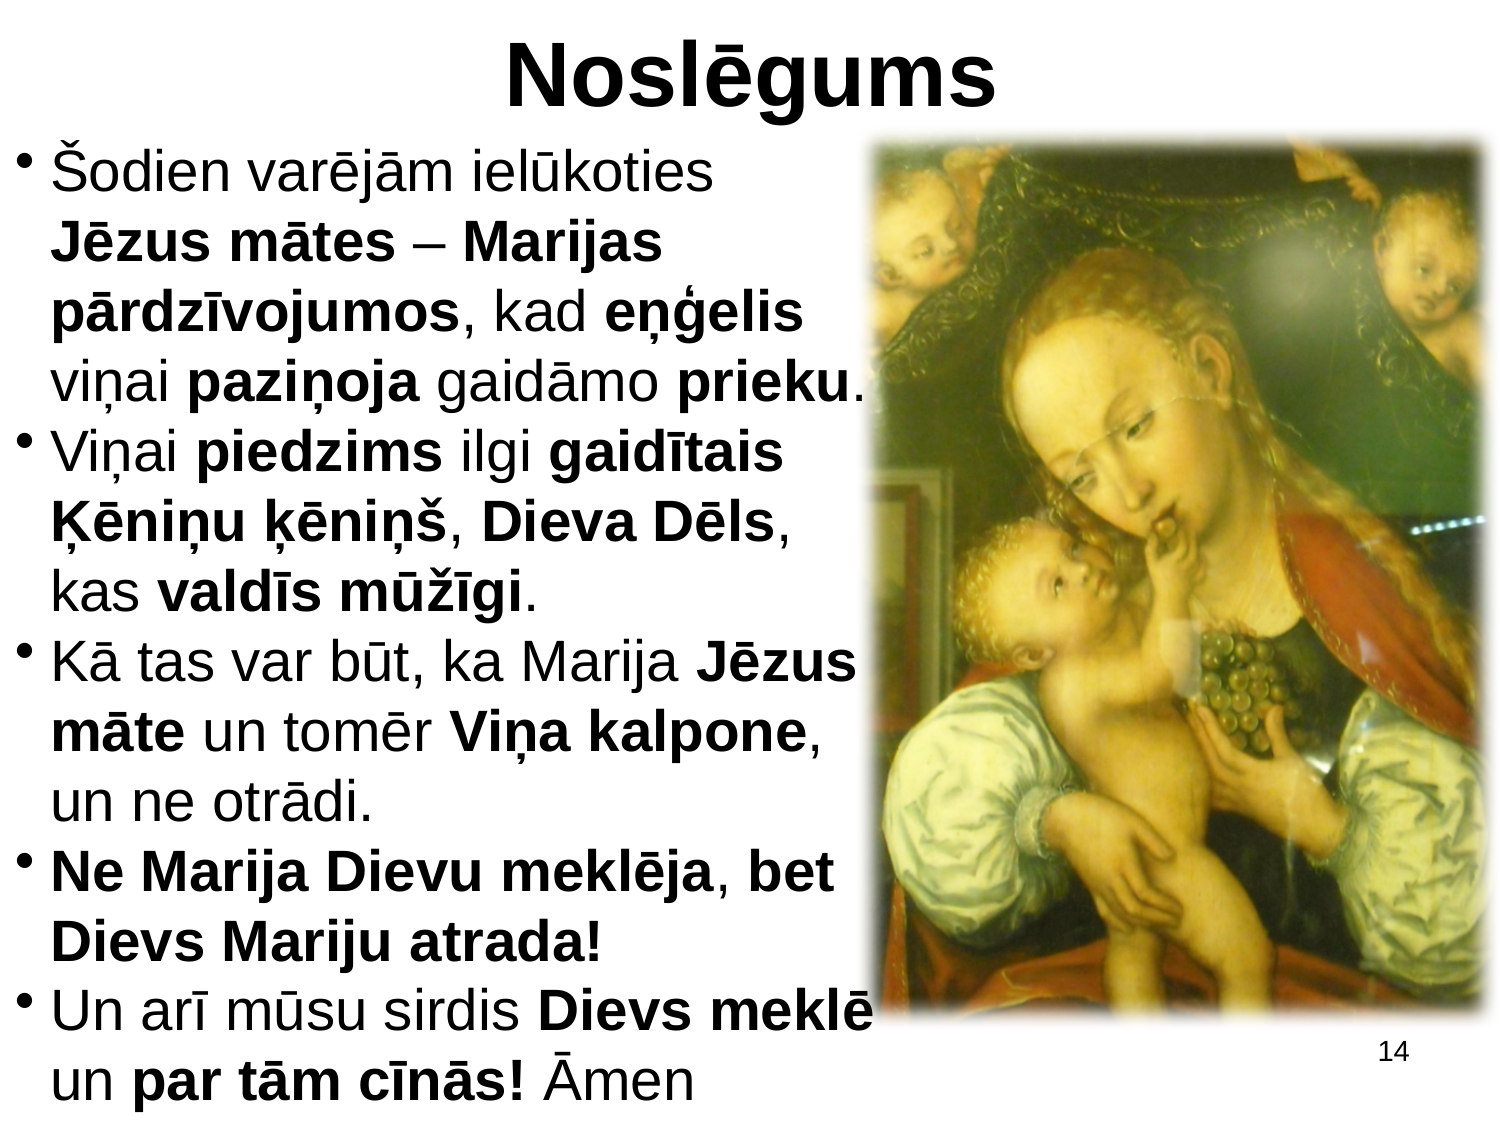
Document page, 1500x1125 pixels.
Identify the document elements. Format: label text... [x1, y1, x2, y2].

text_box Šodien varējām ielūkoties Jēzus mātes – Marijas pārdzīvojumos, kad eņģelis viņai paziņoja gaidāmo prieku. Viņai piedzims ilgi gaidītais Ķēniņu ķēniņš, Dieva Dēls, kas valdīs mūžīgi. Kā tas var būt, ka Marija Jēzus māte un tomēr Viņa kalpone, un ne otrādi. Ne Marija Dievu meklēja, bet Dievs Mariju atrada! Un arī mūsu sirdis Dievs meklē un par tām cīnās! Āmen [0, 125, 892, 1120]
picture [855, 125, 1500, 1030]
slide_number 14 [1074, 1038, 1426, 1103]
title Noslēgums [76, 0, 1428, 125]
